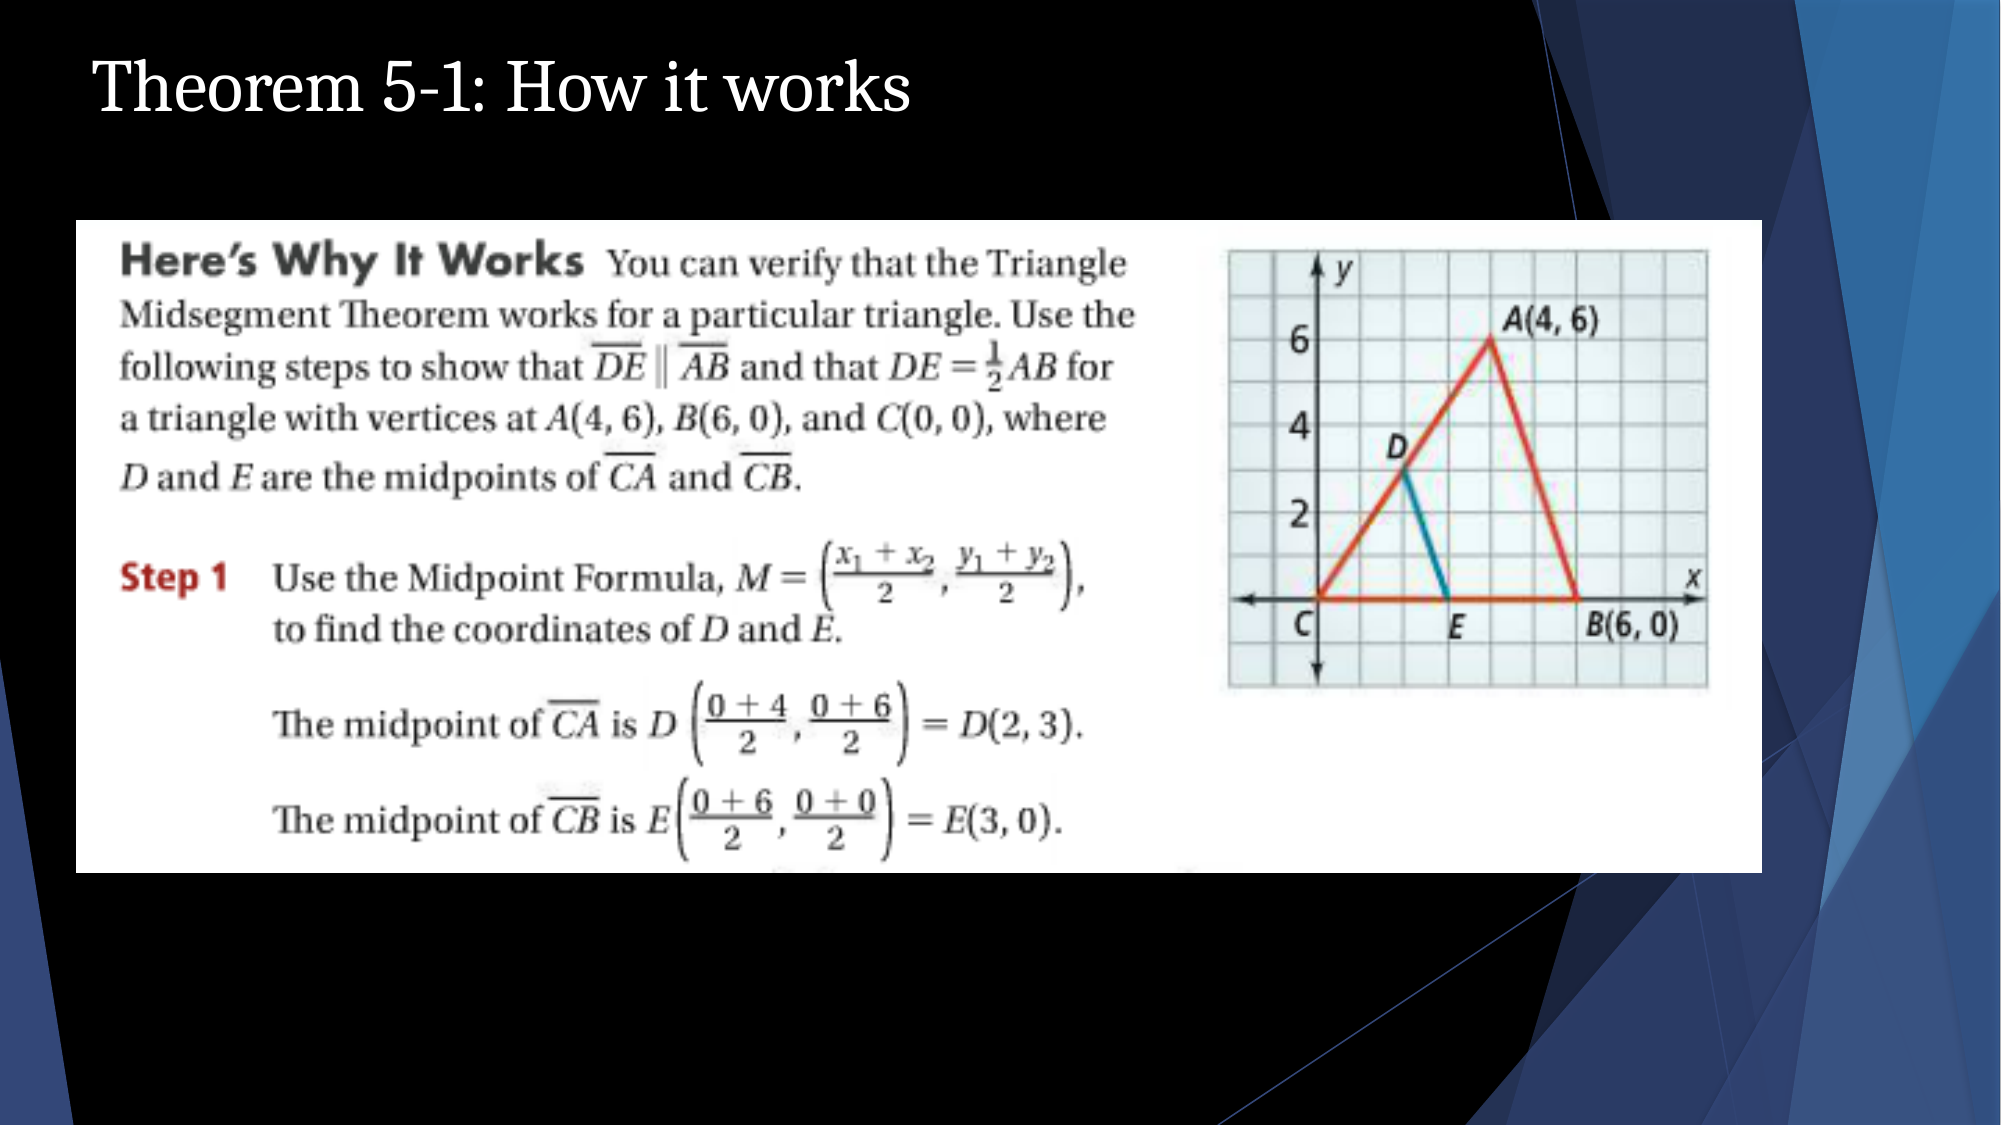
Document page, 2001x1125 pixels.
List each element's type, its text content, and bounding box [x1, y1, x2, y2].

picture [75, 219, 1762, 874]
title Theorem 5-1: How it works [76, 29, 1596, 219]
